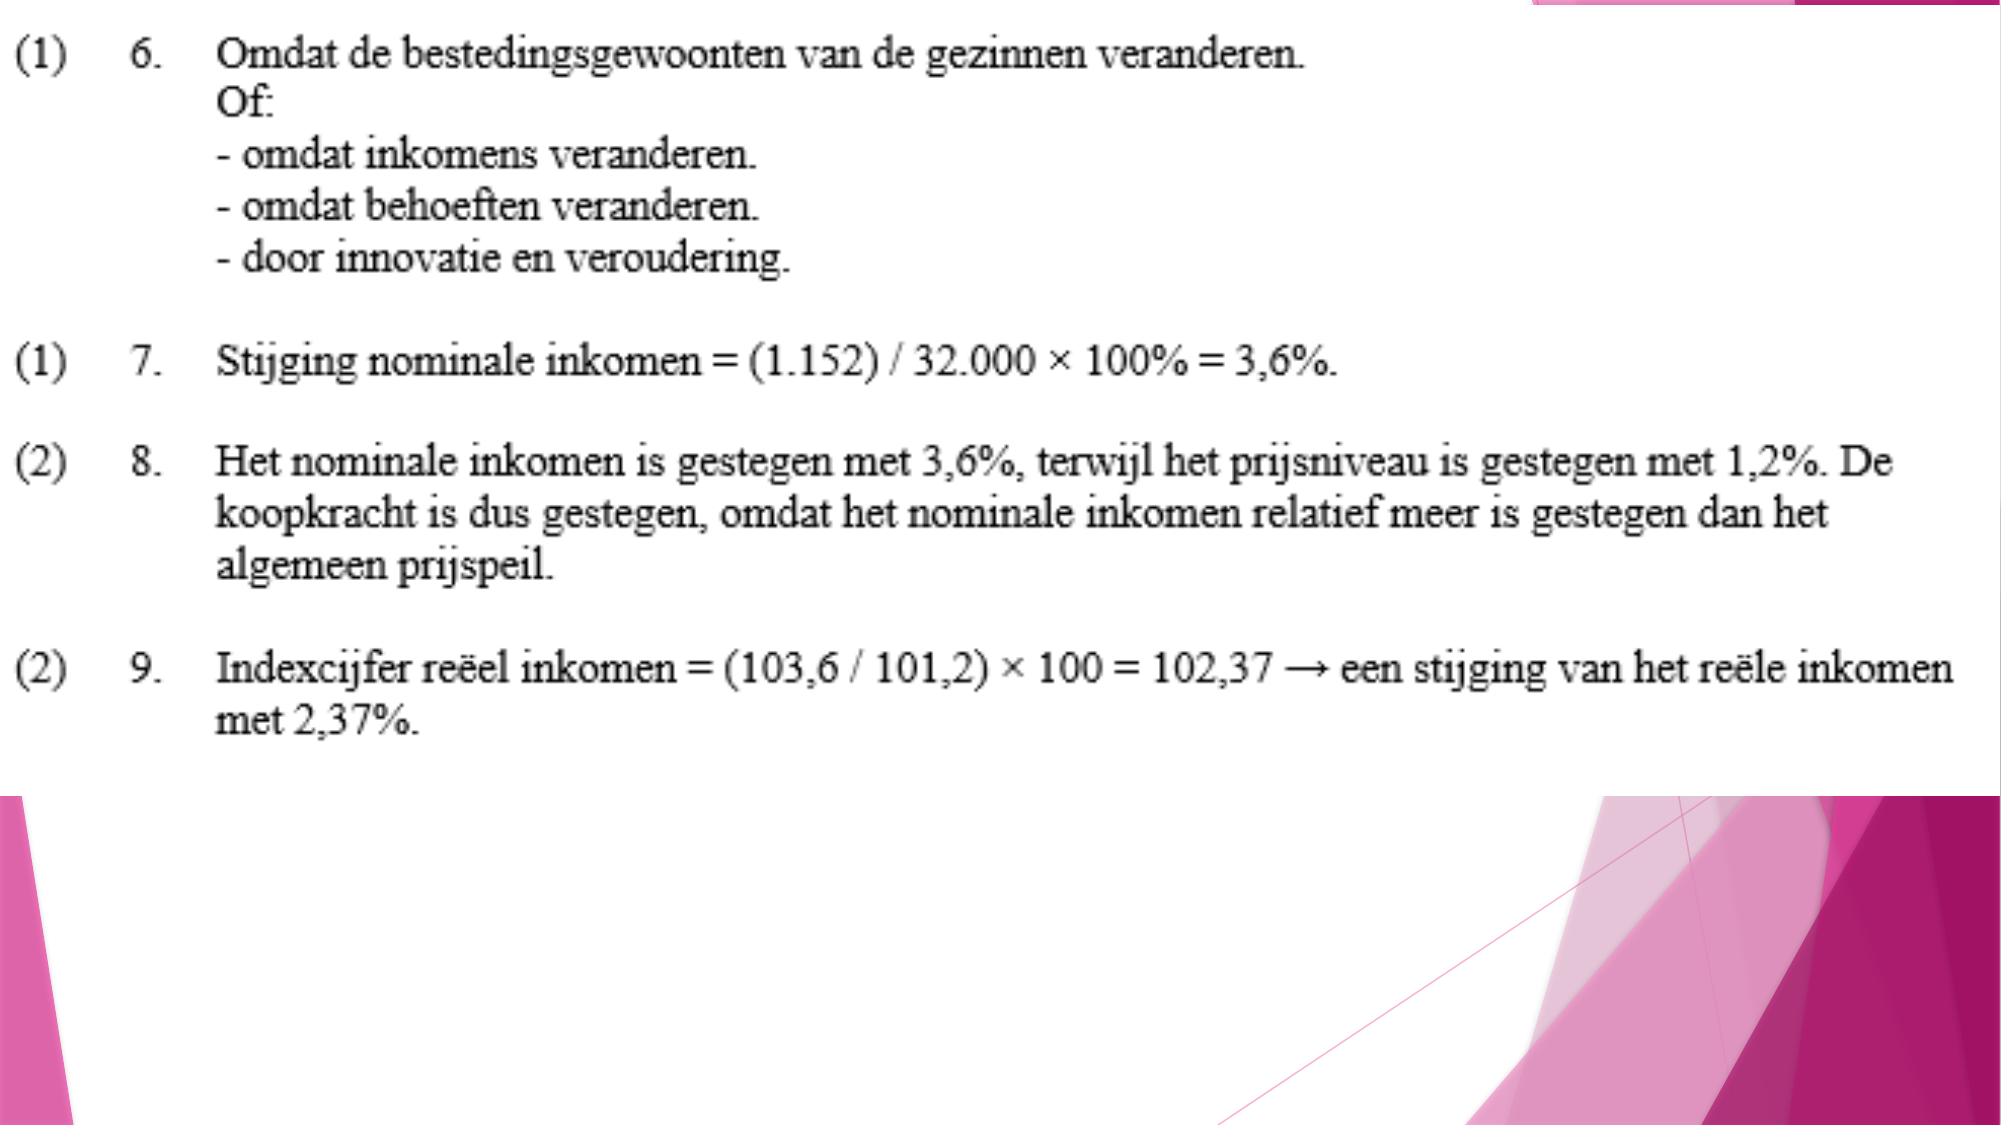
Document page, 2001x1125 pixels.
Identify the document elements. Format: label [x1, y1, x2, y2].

picture [0, 4, 2000, 796]
